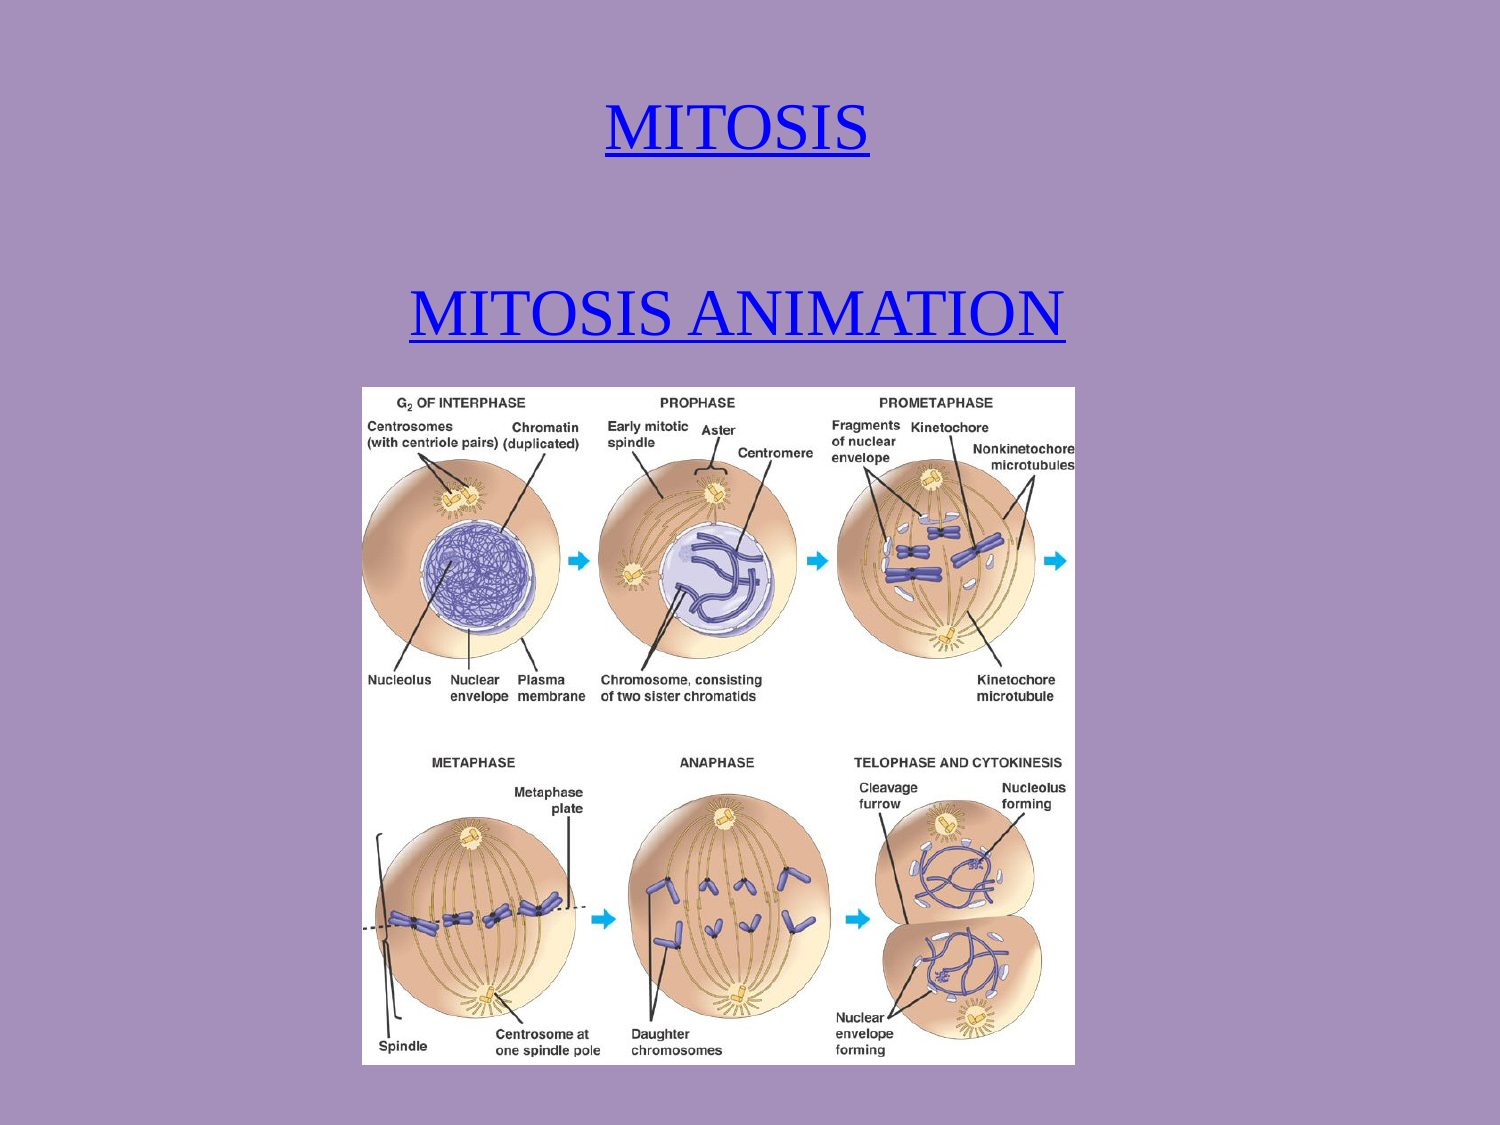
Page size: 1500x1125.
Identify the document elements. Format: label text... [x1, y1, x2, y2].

list MITOSIS MITOSIS ANIMATION [62, 75, 1413, 400]
picture [362, 387, 1076, 1065]
